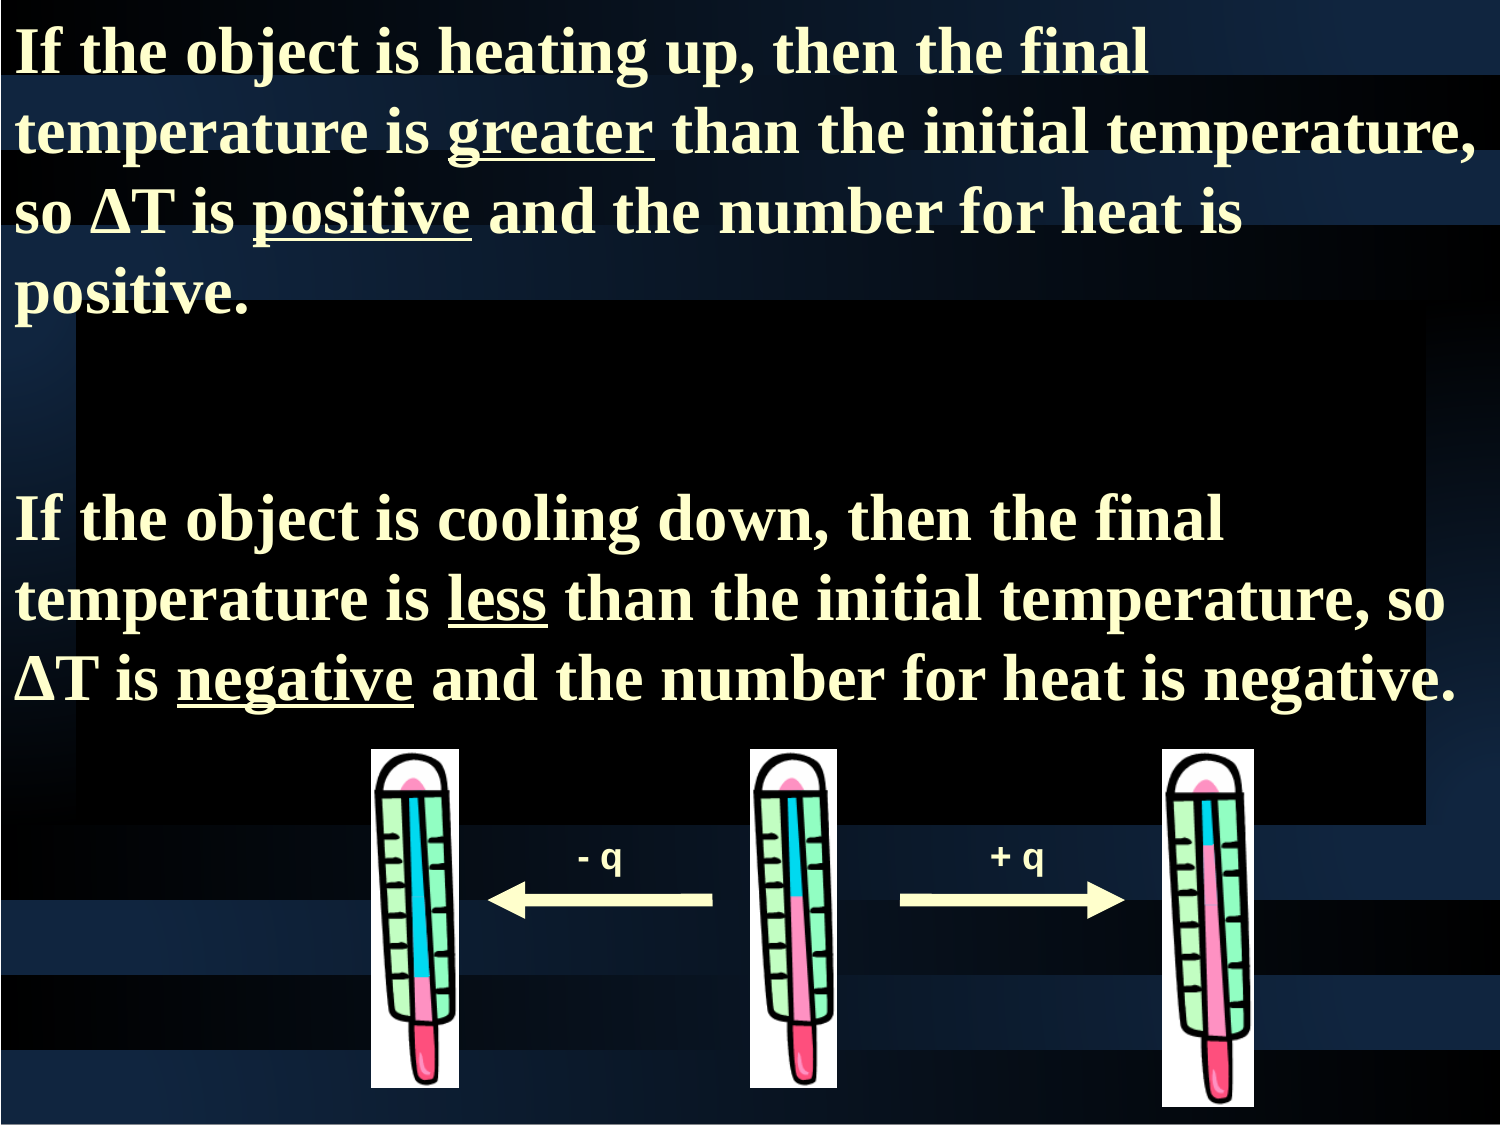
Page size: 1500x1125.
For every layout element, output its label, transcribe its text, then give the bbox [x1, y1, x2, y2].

text_box [899, 893, 1126, 907]
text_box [371, 749, 459, 1088]
text_box - q [562, 824, 639, 885]
text_box + q [975, 824, 1061, 885]
text_box If the object is heating up, then the final temperature is greater than the initial temperature, so ∆T is positive and the number for heat is positive. If the object is cooling down, then the final temperature is less than the initial temperature, so ∆T is negative and the number for heat is negative. [0, 0, 1500, 721]
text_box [749, 749, 837, 1088]
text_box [1162, 749, 1254, 1107]
picture [0, 721, 1500, 1125]
text_box [487, 893, 713, 907]
